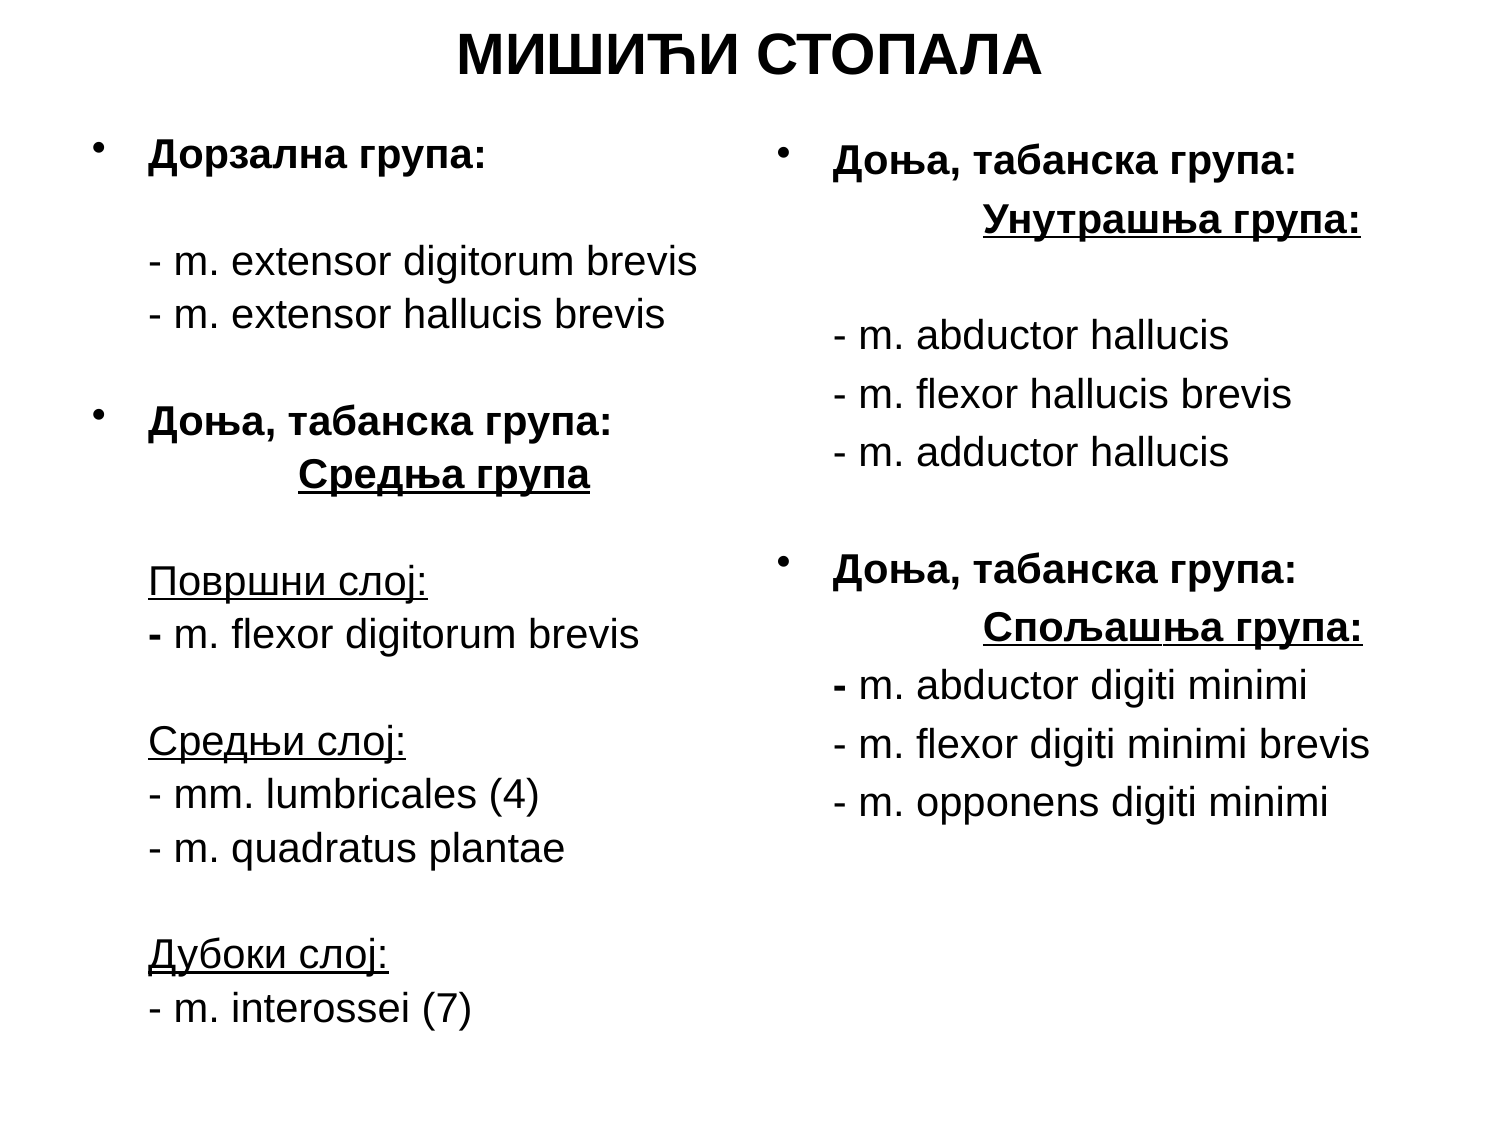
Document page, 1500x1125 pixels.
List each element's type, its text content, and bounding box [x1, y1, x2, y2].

list Дорзална група: - m. extensor digitorum brevis - m. extensor hallucis brevis Доња, табанска група: Средњa групa Површни слој: - m. flexor digitorum brevis Средњи слој: - mm. lumbricales (4) - m. quadratus plantae Дубоки слој: - m. interossei (7) [76, 125, 740, 1083]
title МИШИЋИ СТОПАЛА [74, 0, 1426, 103]
list Доња, табанска група: Унутрашња група: - m. abductor hallucis - m. flexor hallucis brevis - m. adductor hallucis Доња, табанска групa: Спољaшњa групa: - m. abductor digiti minimi - m. flexor digiti minimi brevis - m. opponens digiti minimi [761, 125, 1425, 1083]
